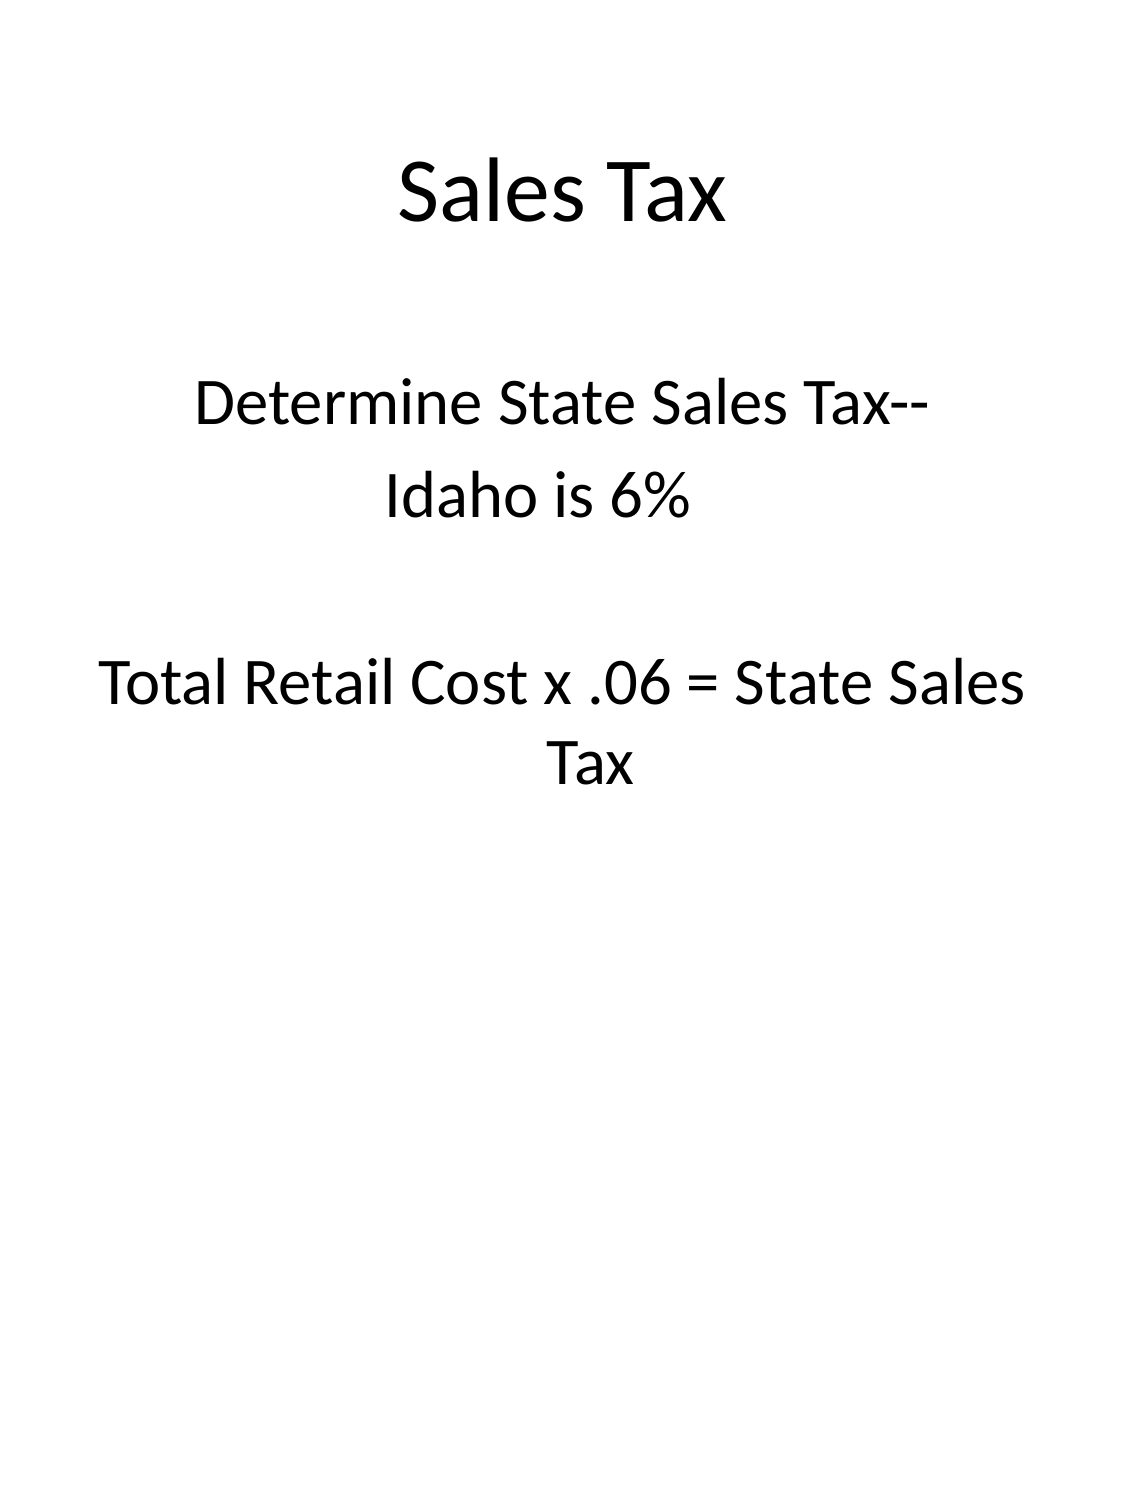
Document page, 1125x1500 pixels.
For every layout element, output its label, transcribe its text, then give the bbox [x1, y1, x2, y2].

list Determine State Sales Tax-- Idaho is 6% Total Retail Cost x .06 = State Sales Tax [56, 350, 1069, 1340]
title Sales Tax [56, 60, 1069, 310]
